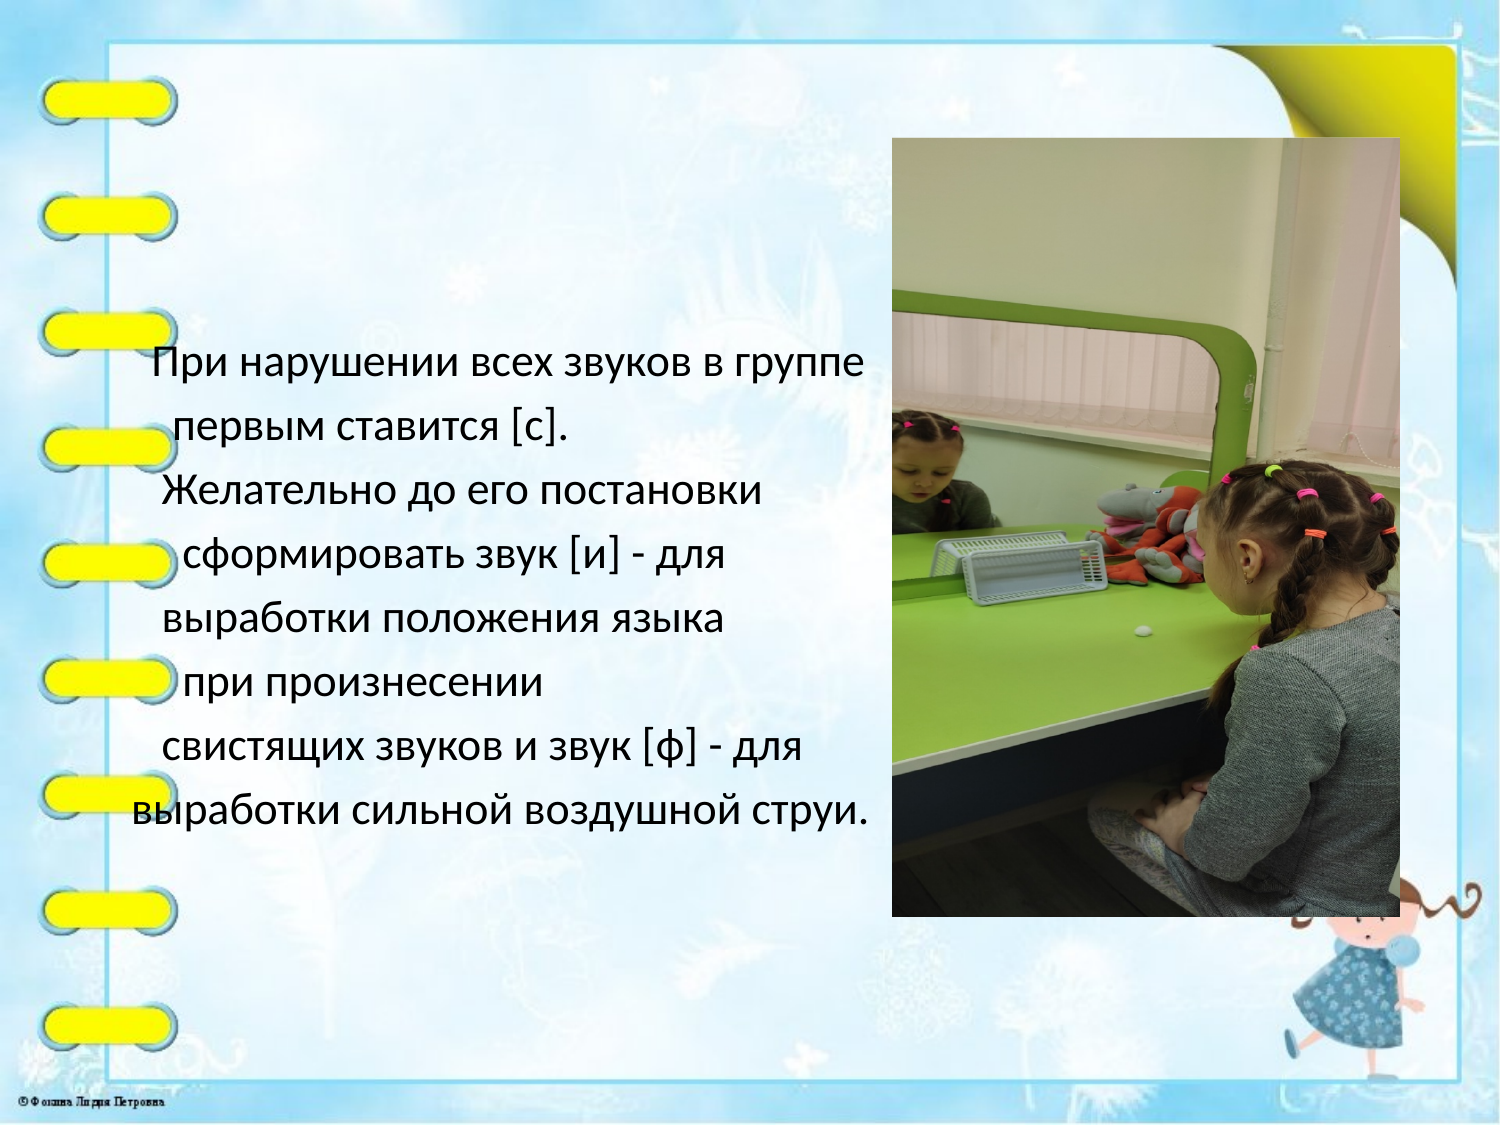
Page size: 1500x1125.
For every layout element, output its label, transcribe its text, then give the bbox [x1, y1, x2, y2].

list При нарушении всех звуков в группе первым ставится [c]. Желательно до его постановки сформировать звук [и] - для выработки положения языка при произнесении свистящих звуков и звук [ф] - для выработки сильной воздушной струи. [75, 66, 1436, 1005]
picture [0, 0, 1500, 1125]
